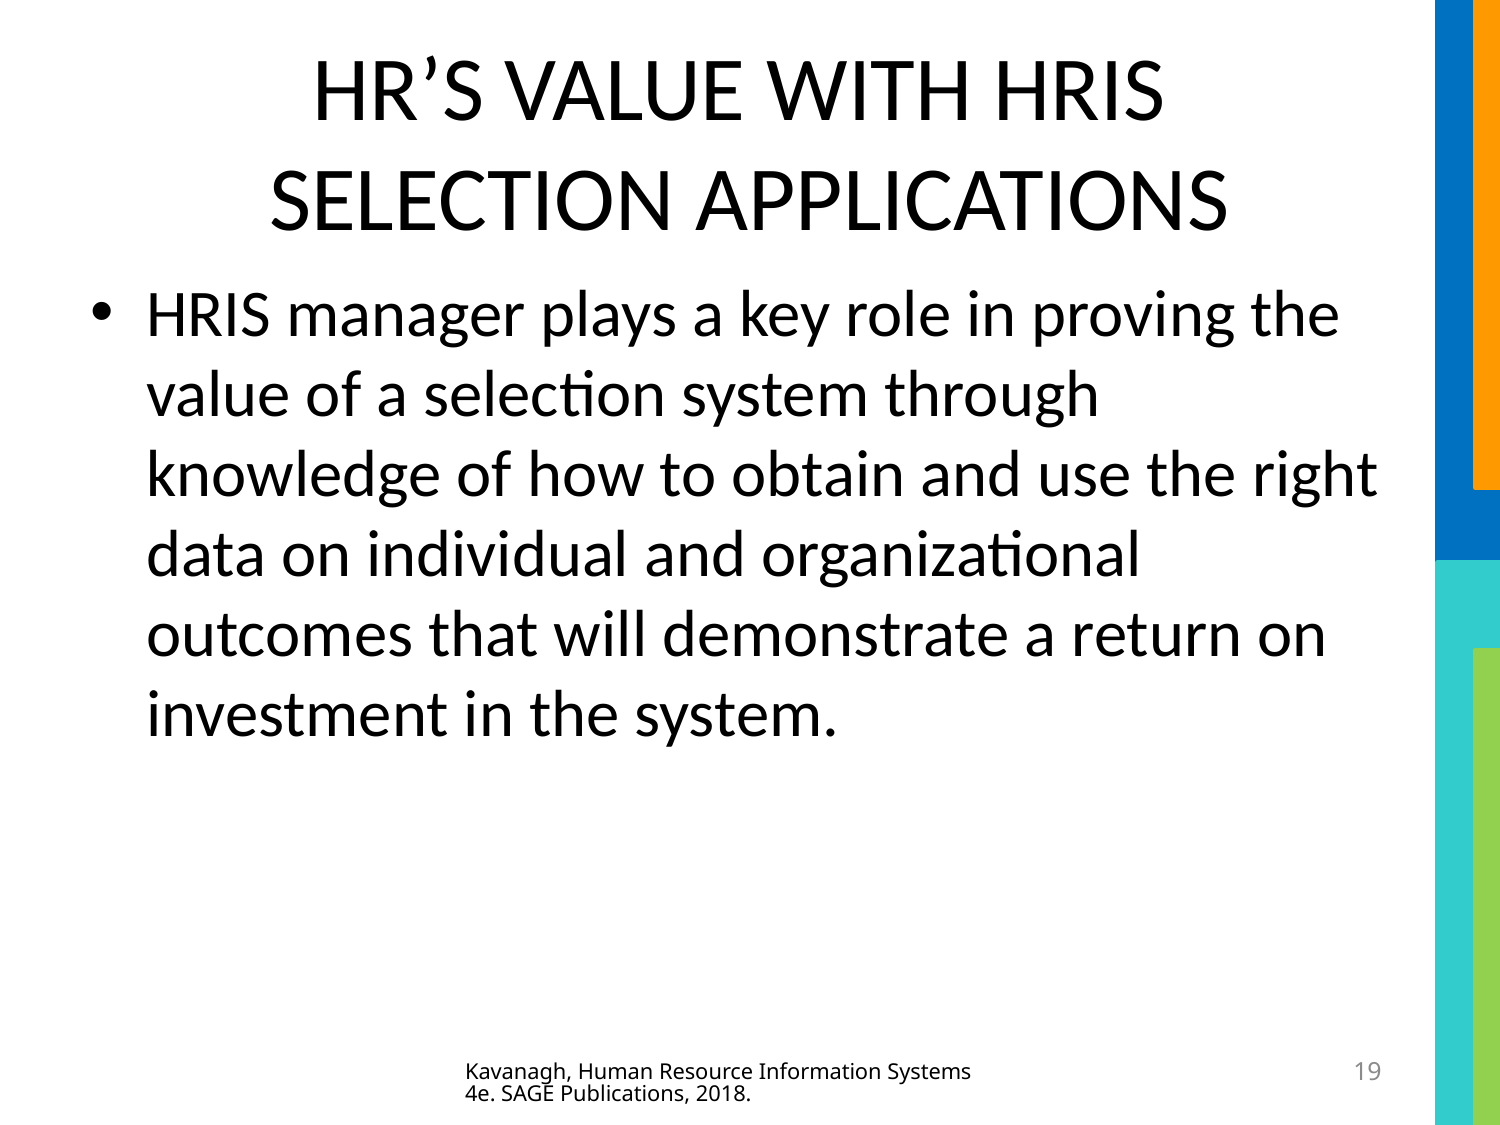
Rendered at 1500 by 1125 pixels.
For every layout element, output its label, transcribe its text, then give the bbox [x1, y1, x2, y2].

slide_number 19 [1059, 1042, 1397, 1103]
title HR’S VALUE WITH HRIS SELECTION APPLICATIONS [75, 45, 1425, 233]
footer Kavanagh, Human Resource Information Systems 4e. SAGE Publications, 2018. [450, 1042, 1004, 1103]
list HRIS manager plays a key role in proving the value of a selection system through knowledge of how to obtain and use the right data on individual and organizational outcomes that will demonstrate a return on investment in the system. [75, 262, 1425, 1005]
